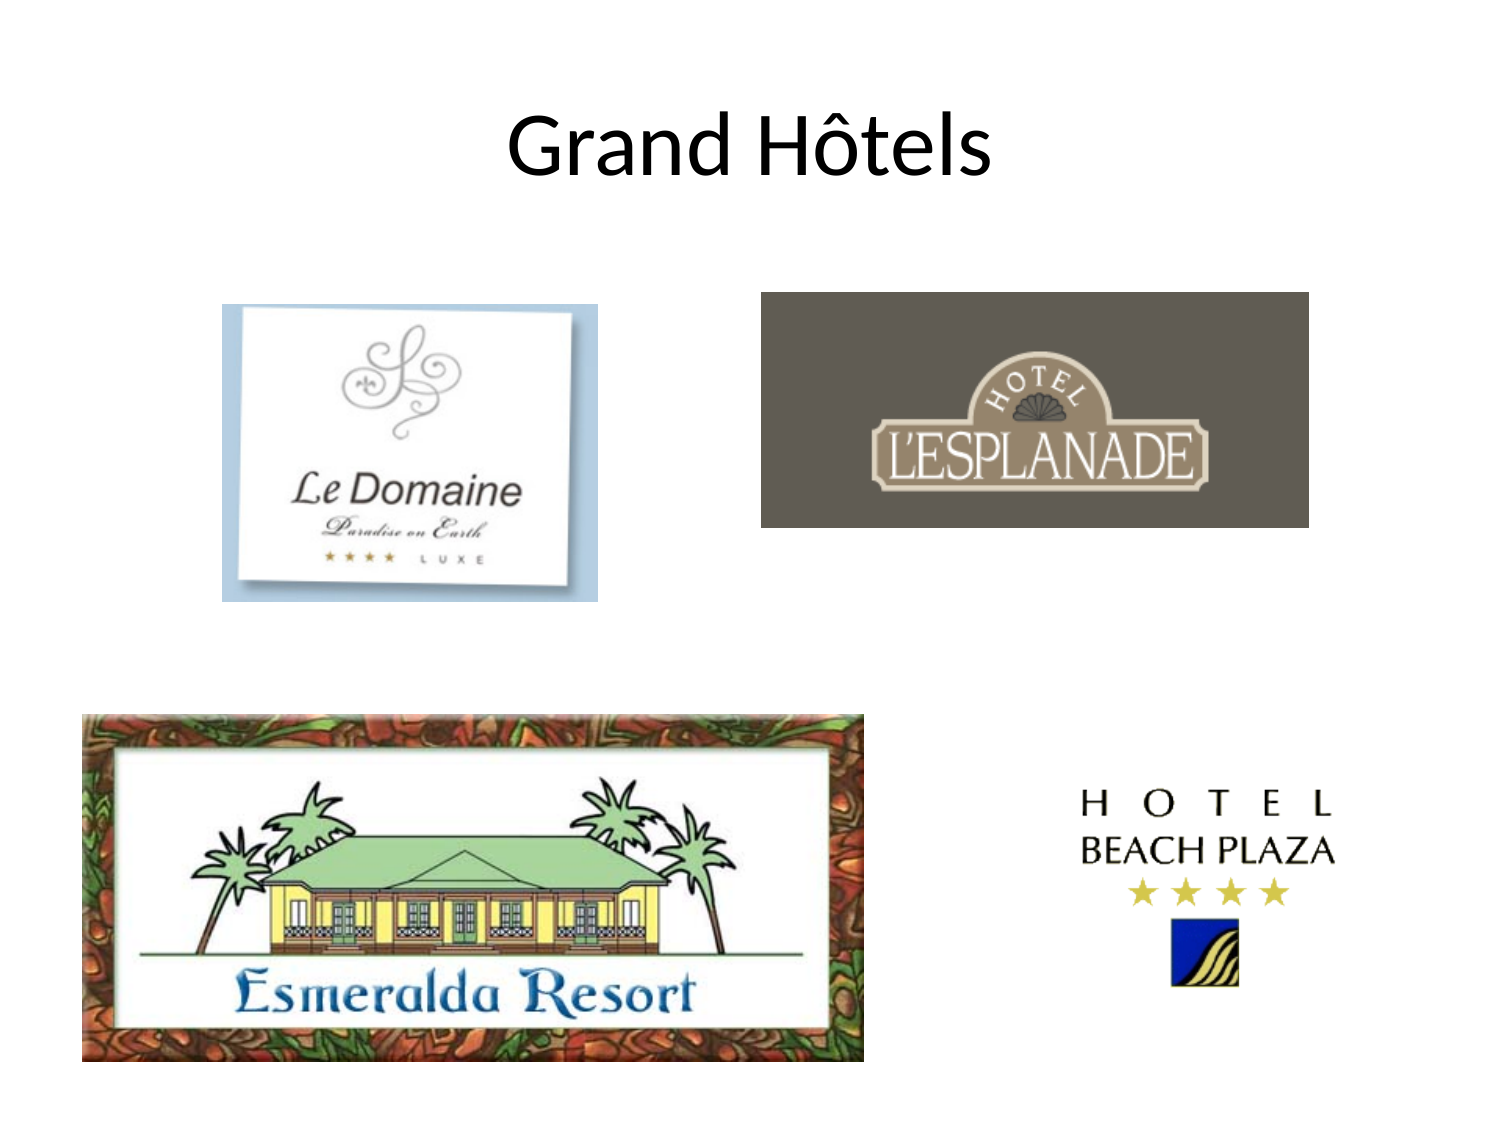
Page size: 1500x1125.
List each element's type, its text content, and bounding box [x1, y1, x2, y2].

picture [1077, 784, 1340, 994]
title Grand Hôtels [75, 45, 1425, 233]
picture [222, 304, 598, 602]
picture [761, 292, 1309, 528]
picture [81, 714, 864, 1062]
